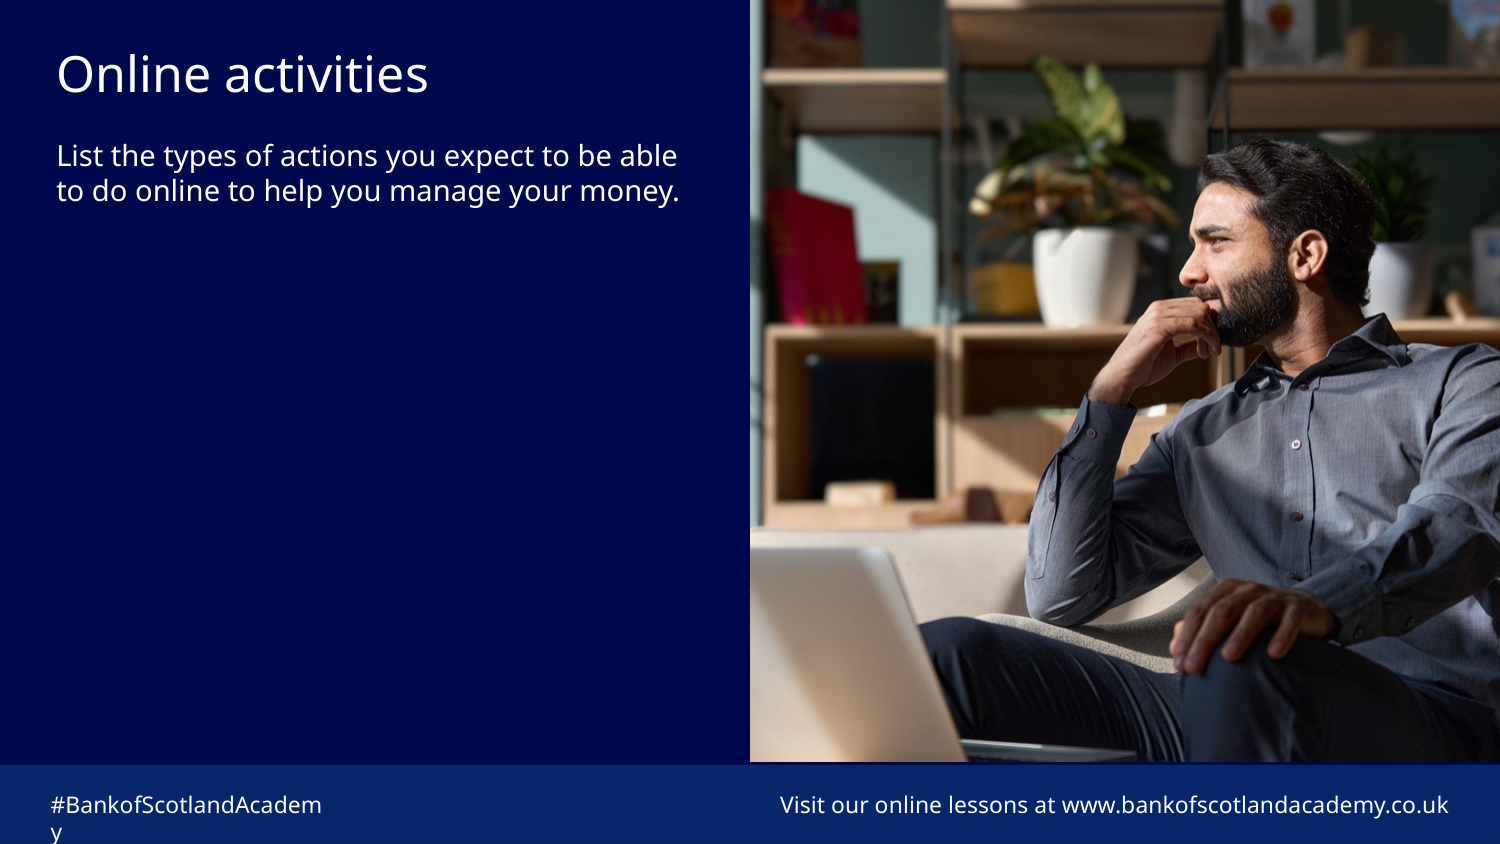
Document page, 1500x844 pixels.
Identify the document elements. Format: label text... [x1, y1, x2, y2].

title Online activities [41, 41, 721, 112]
picture [749, 0, 1500, 763]
list List the types of actions you expect to be able to do online to help you manage your money. [41, 129, 721, 216]
